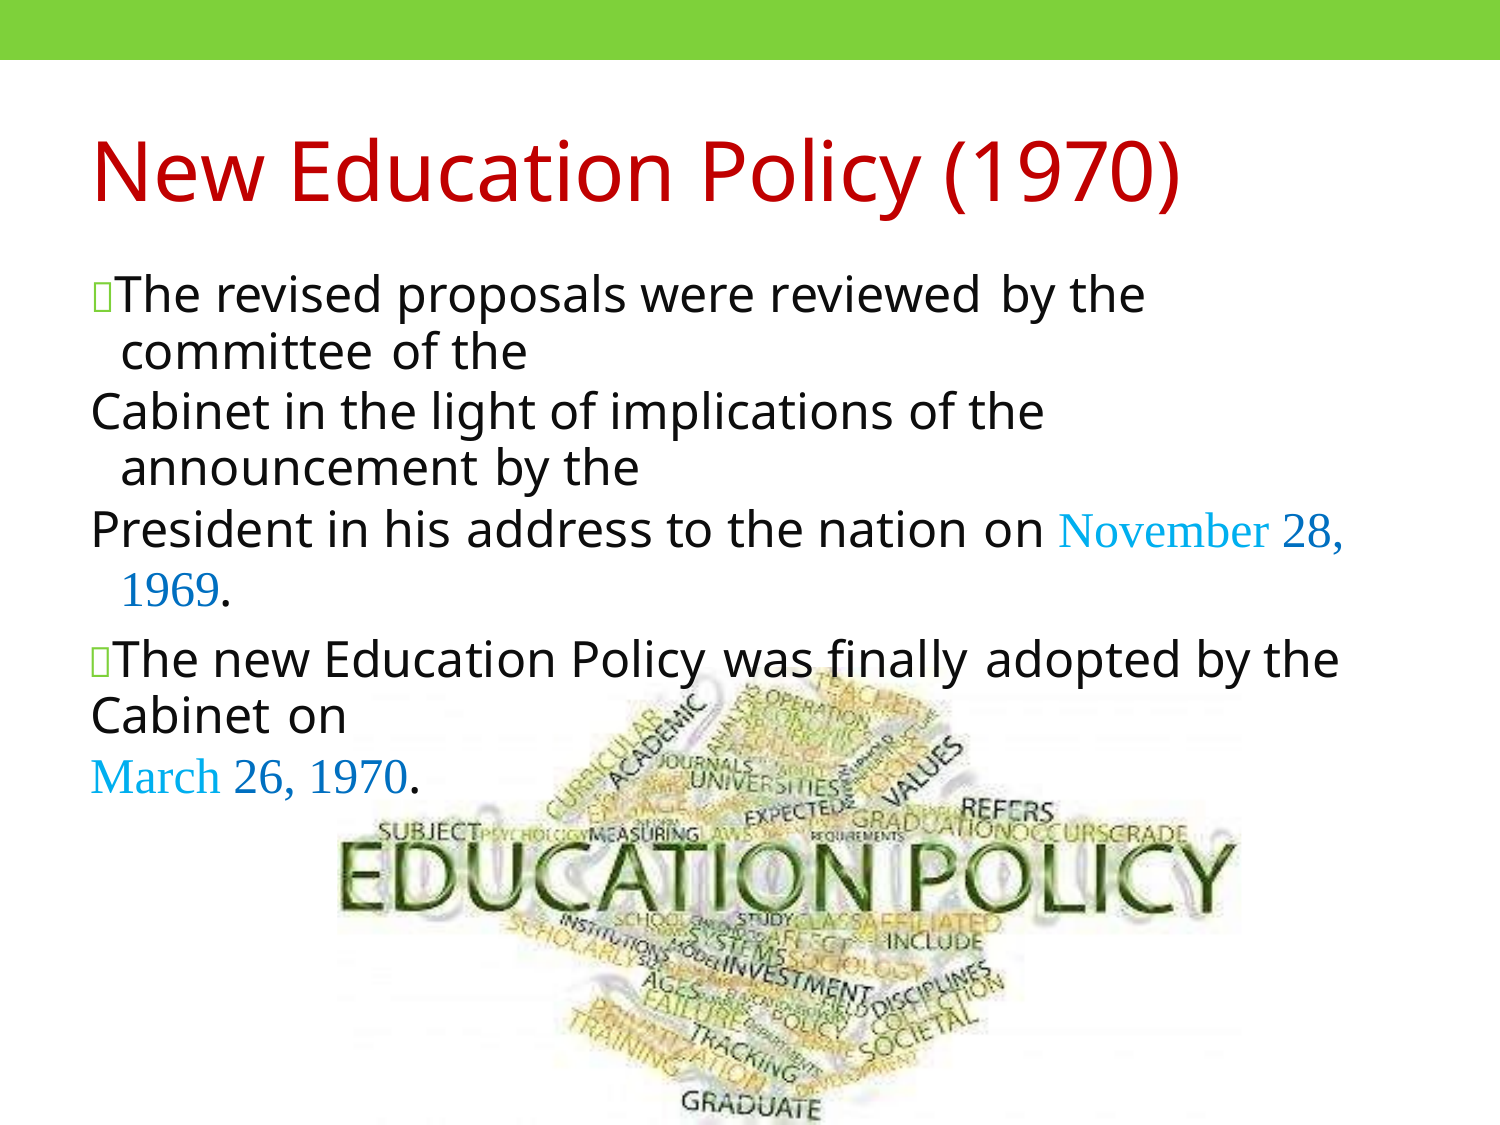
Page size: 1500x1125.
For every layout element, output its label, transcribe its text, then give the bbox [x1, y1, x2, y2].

text_box New Education Policy (1970) The revised proposals were reviewed by the committee of the Cabinet in the light of implications of the announcement by the President in his address to the nation on November 28, 1969. The new Education Policy was finally adopted by the Cabinet on March 26, 1970. [87, 130, 1416, 584]
text_box [337, 667, 1242, 1125]
text_box [0, 0, 1500, 60]
